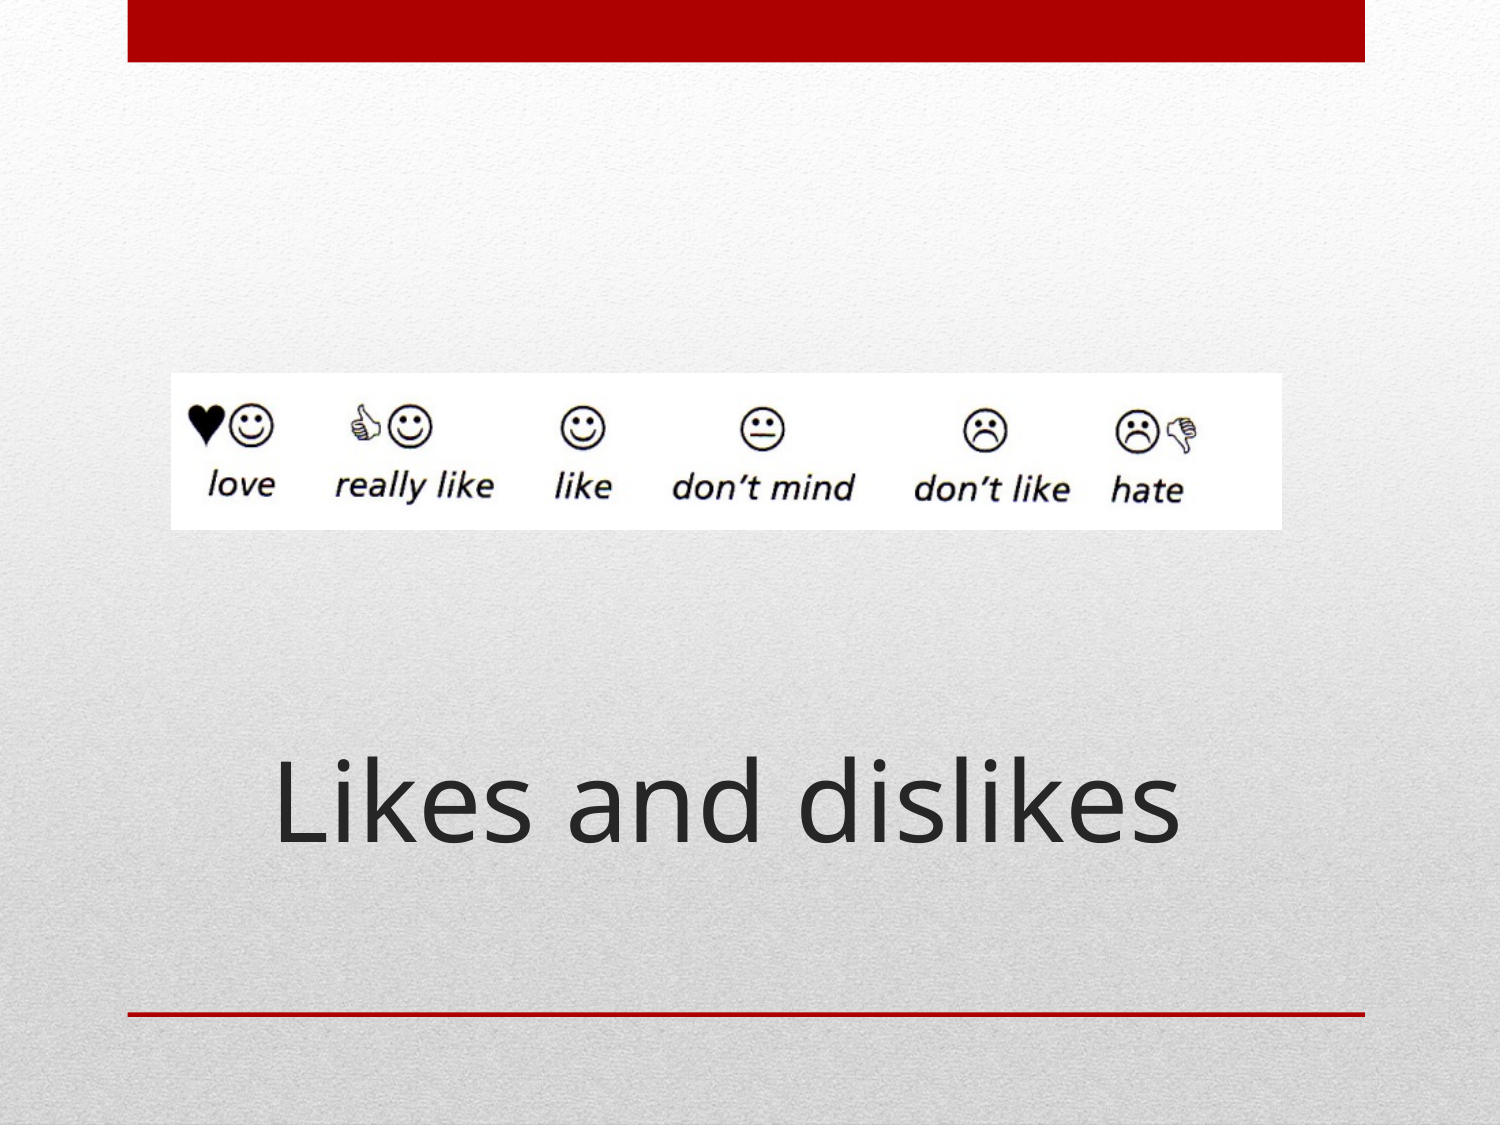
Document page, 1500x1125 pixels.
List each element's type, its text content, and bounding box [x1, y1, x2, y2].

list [170, 372, 1283, 530]
title Likes and dislikes [171, 609, 1284, 873]
